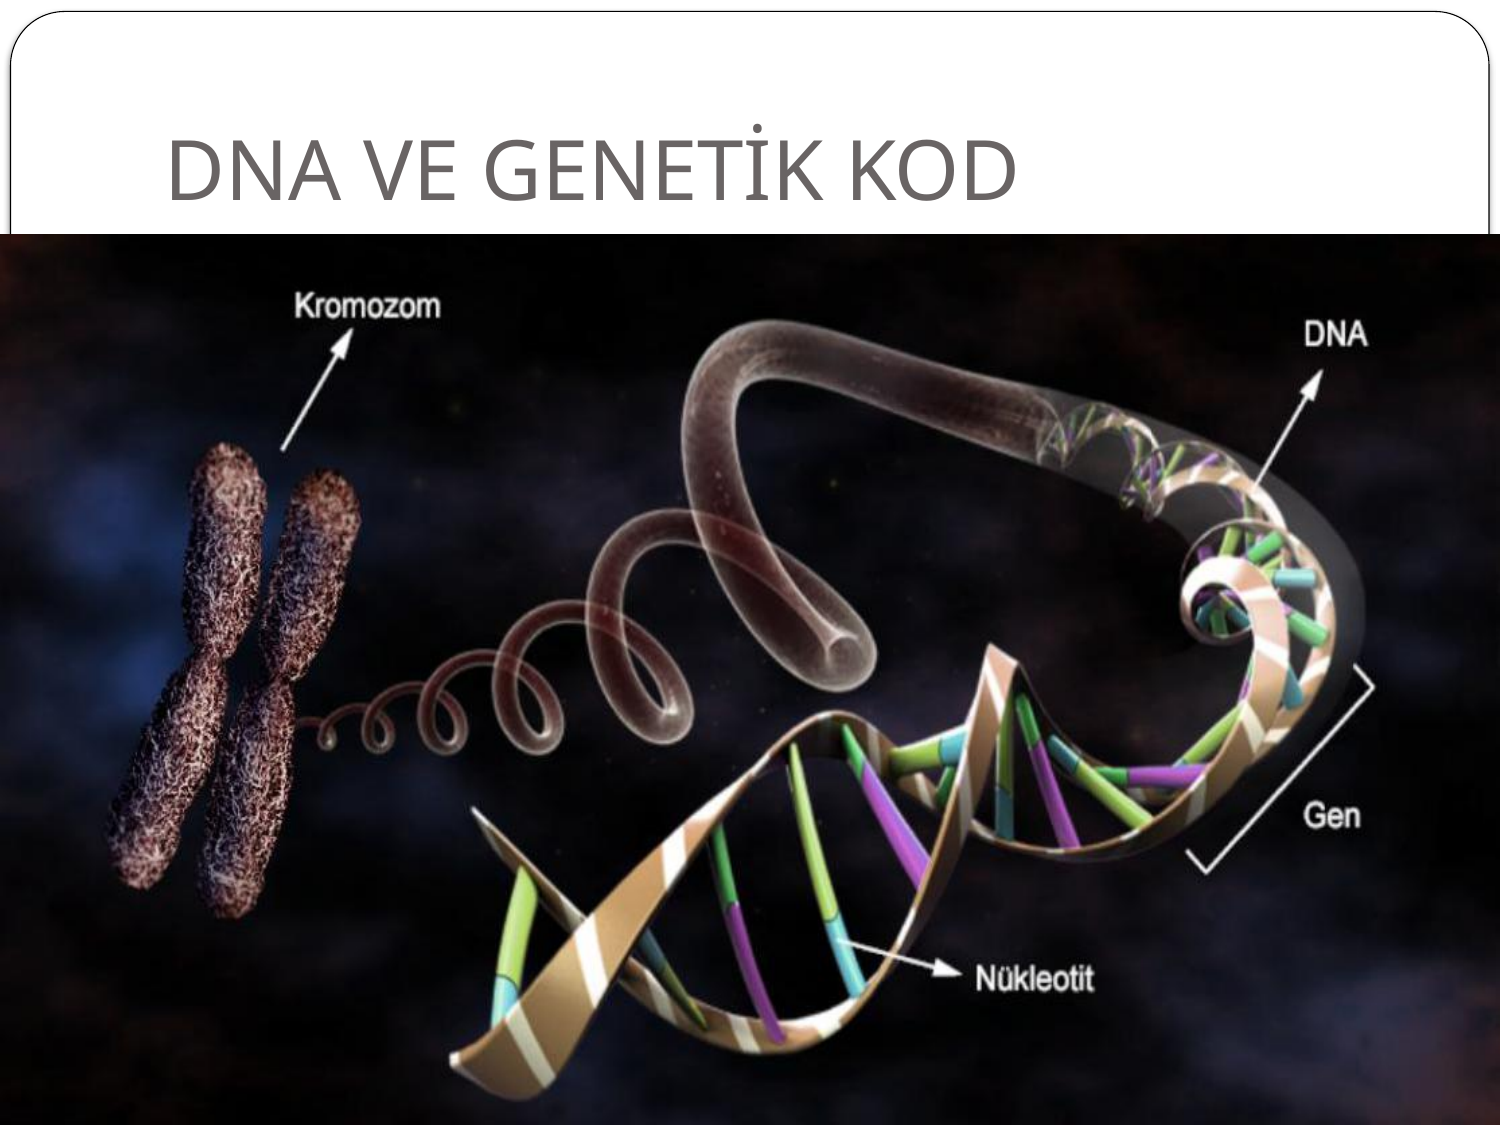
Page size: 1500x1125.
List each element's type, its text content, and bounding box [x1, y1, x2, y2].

picture [0, 234, 1500, 1125]
title DNA VE GENETİK KOD [150, 45, 1425, 233]
